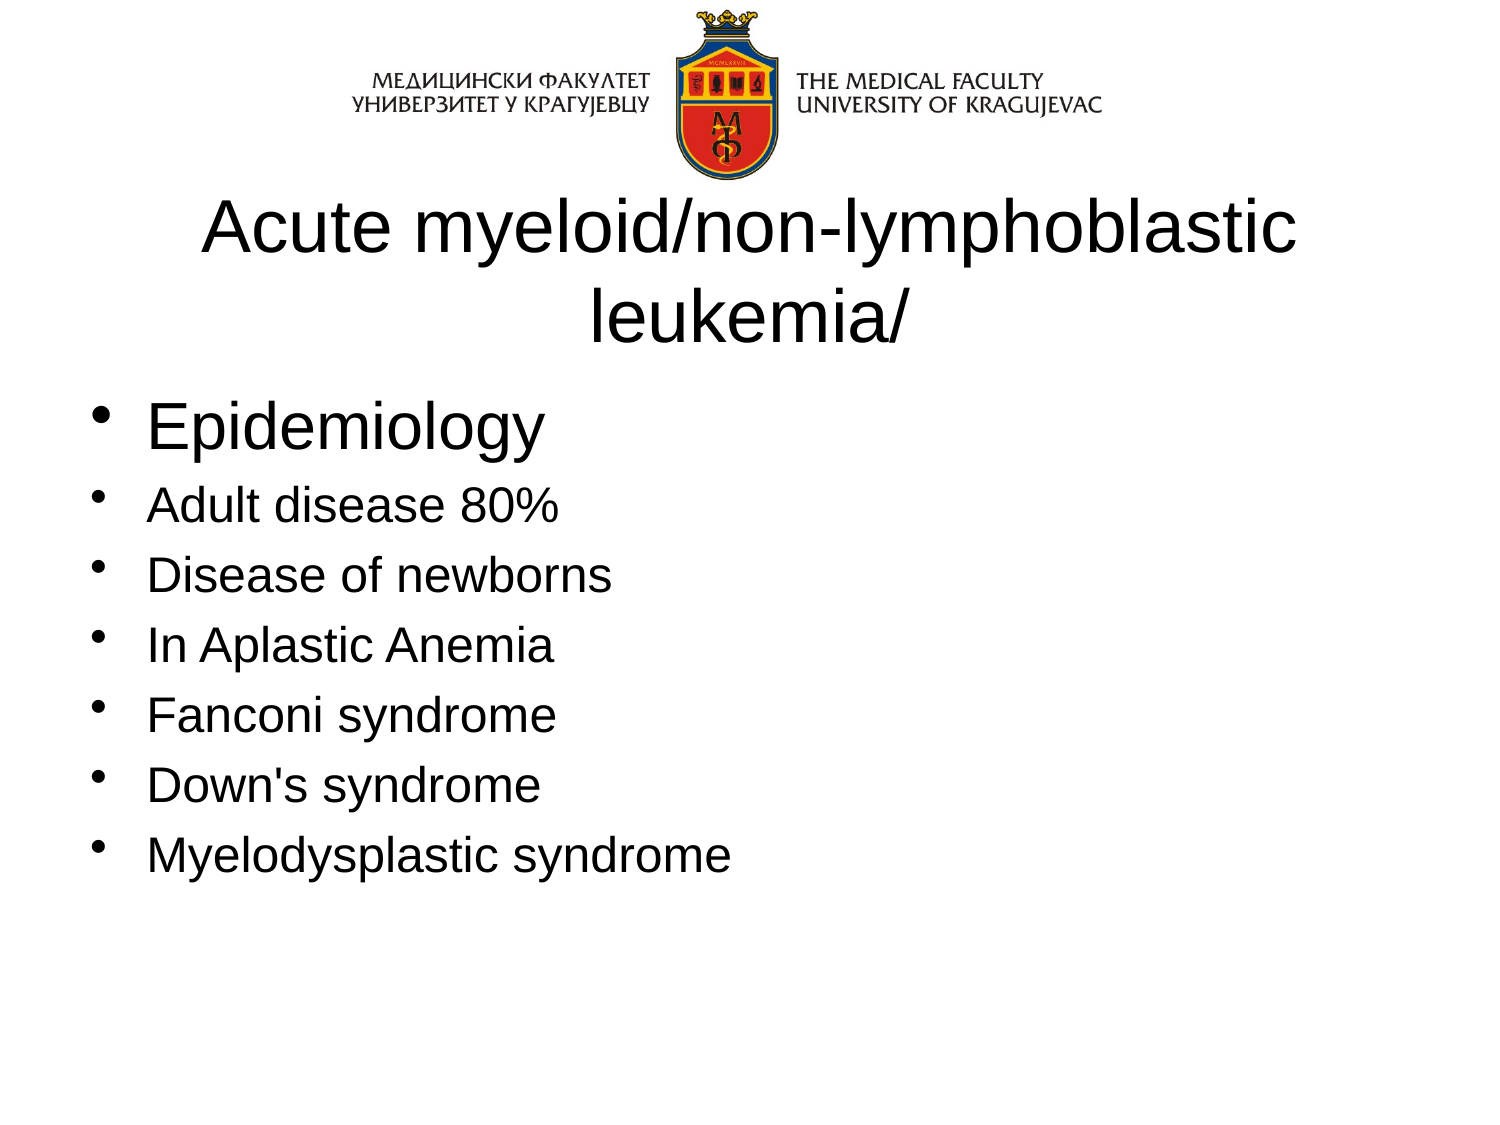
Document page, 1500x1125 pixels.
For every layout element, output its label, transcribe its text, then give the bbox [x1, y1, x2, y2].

title Acute myeloid/non-lymphoblastic leukemia/ [74, 173, 1426, 362]
picture [328, 0, 1125, 173]
list Epidemiology Adult disease 80% Disease of newborns In Aplastic Anemia Fanconi syndrome Down's syndrome Myelodysplastic syndrome [74, 374, 1426, 1118]
